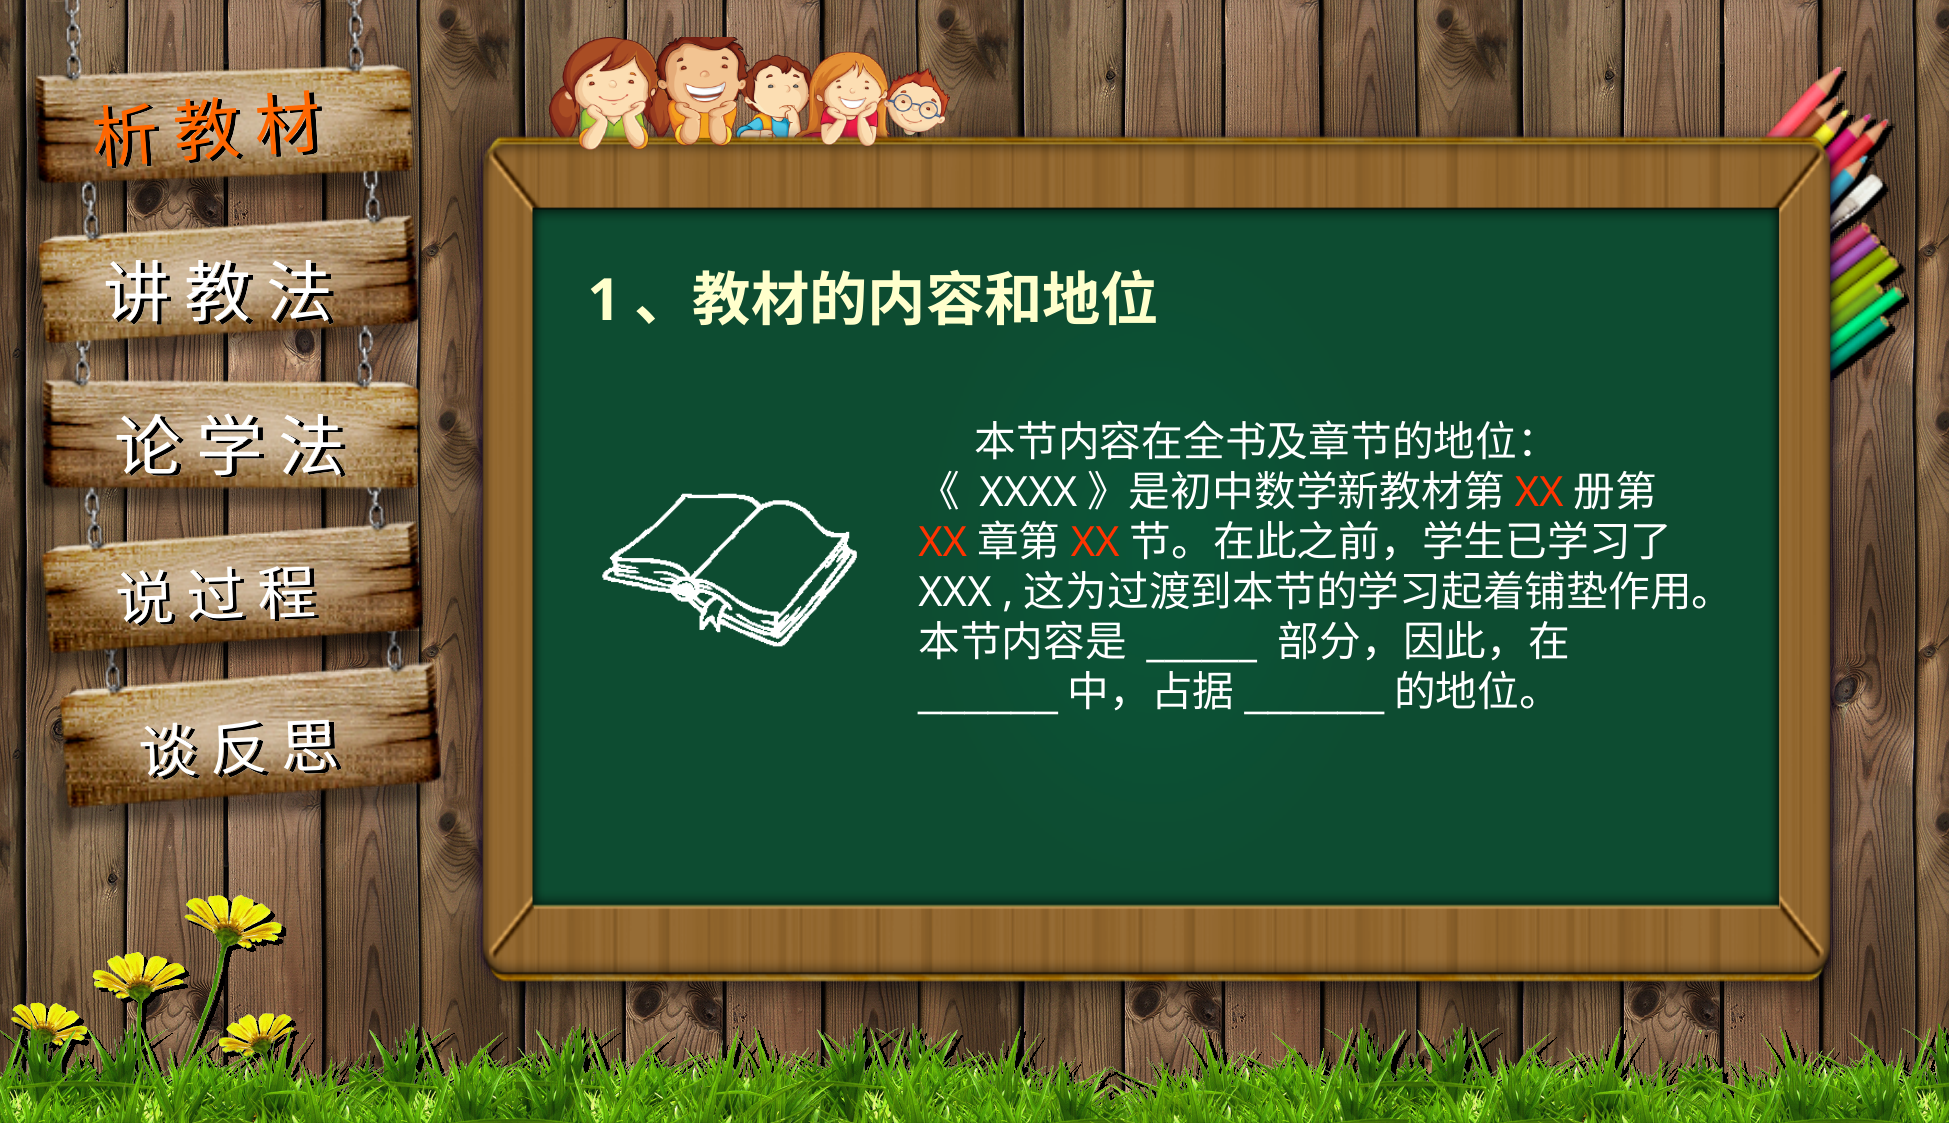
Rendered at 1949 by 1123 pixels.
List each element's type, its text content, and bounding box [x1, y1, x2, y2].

text_box 本节内容在全书及章节的地位：《 XXXX》是初中数学新教材第XX册第XX章第XX节。在此之前，学生已学习了XXX ,这为过渡到本节的学习起着铺垫作用。本节内容是 ______ 部分，因此，在______中，占据______的地位。 [903, 407, 1731, 723]
text_box 1、教材的内容和地位 [572, 254, 1294, 340]
picture [0, 0, 1949, 1123]
